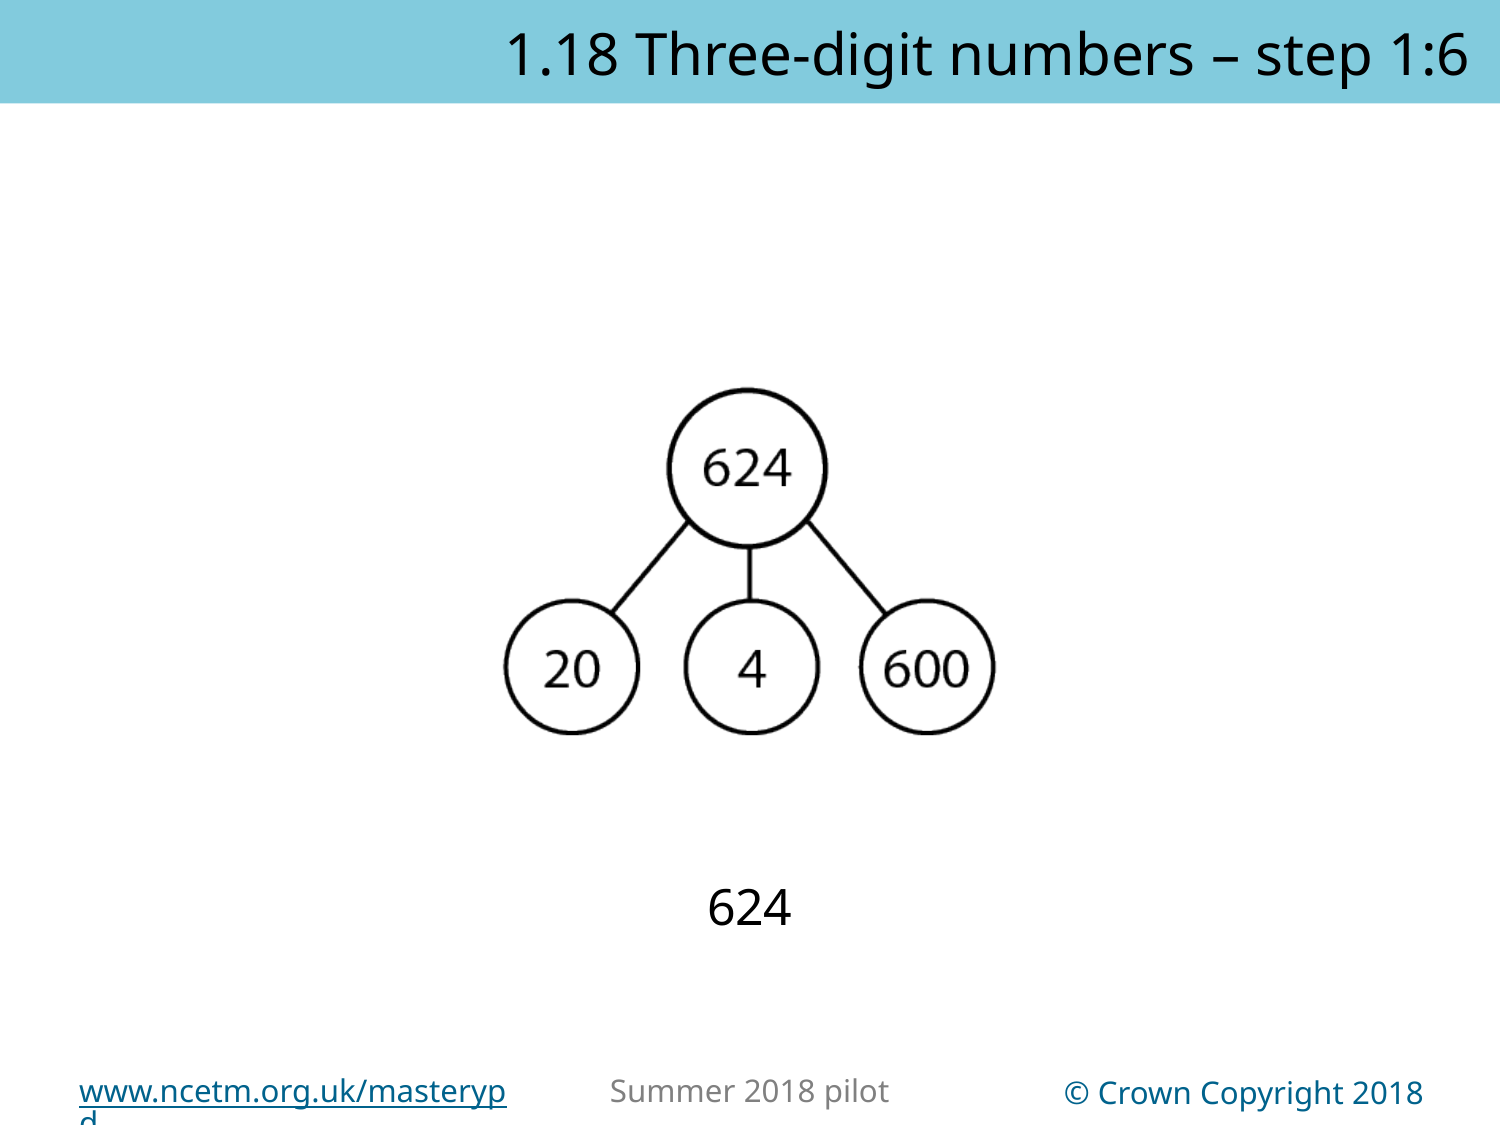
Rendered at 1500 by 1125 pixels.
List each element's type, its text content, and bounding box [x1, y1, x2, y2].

list 1.18 Three-digit numbers – step 1:6 [0, 0, 1500, 104]
text_box 624 [605, 868, 895, 944]
picture [96, 374, 1404, 751]
